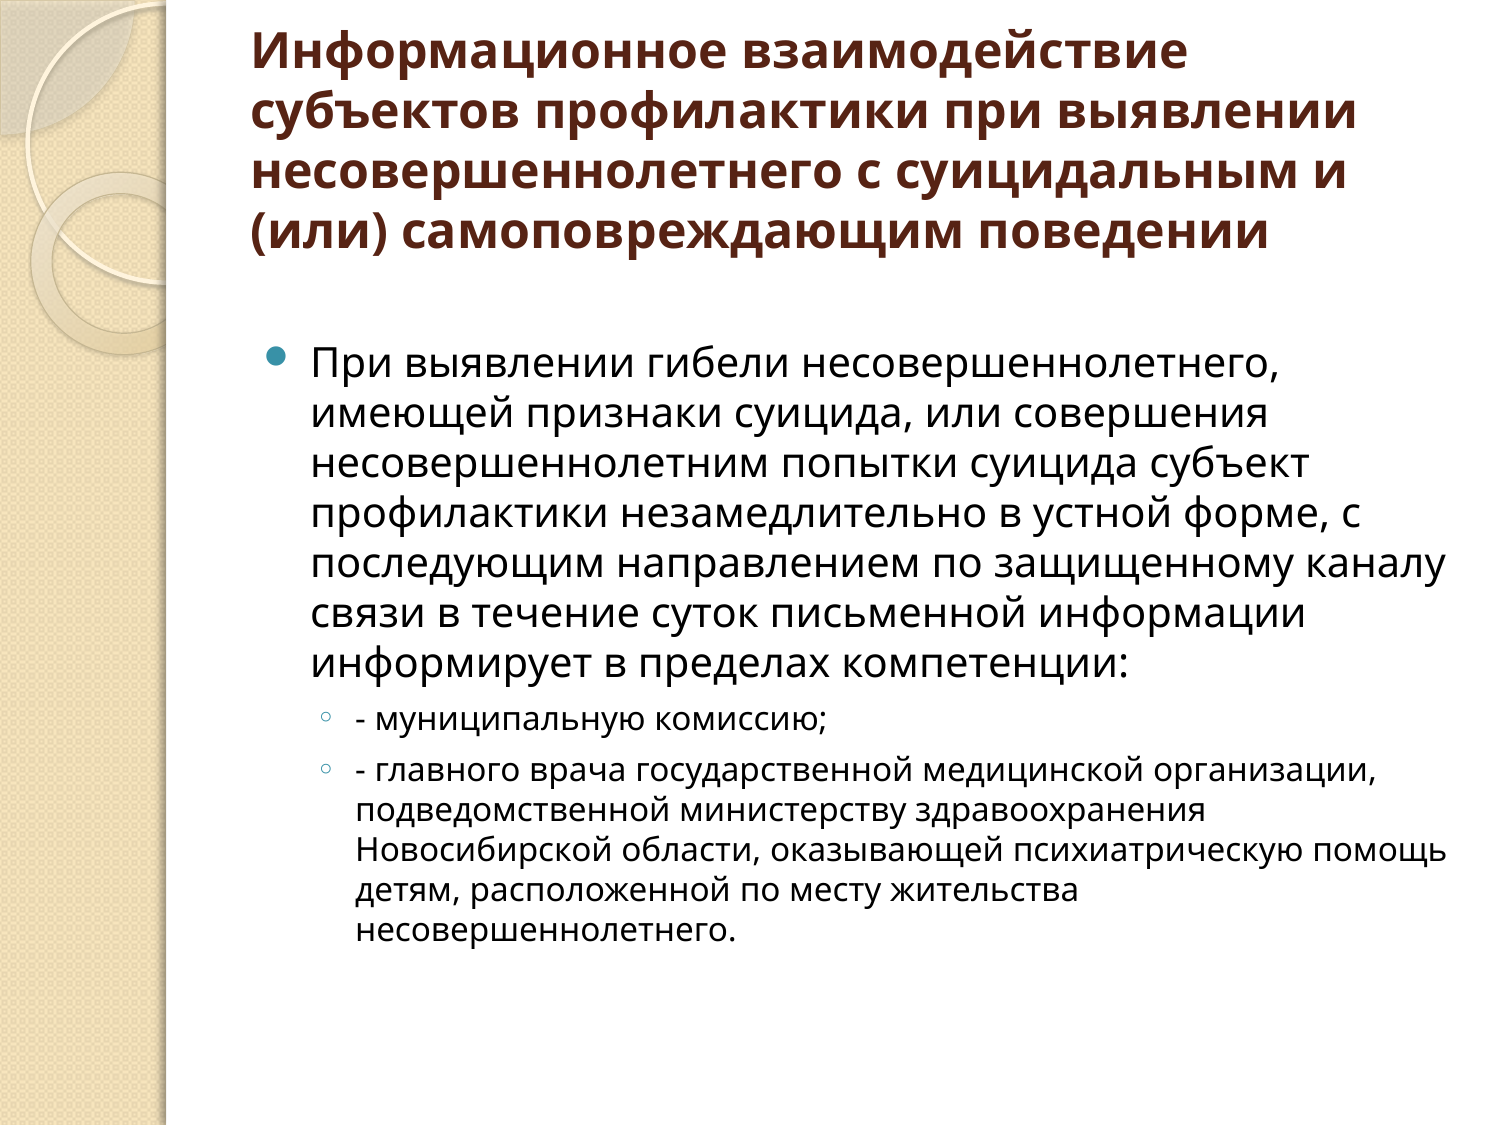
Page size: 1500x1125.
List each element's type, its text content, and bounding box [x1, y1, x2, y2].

list При выявлении гибели несовершеннолетнего, имеющей признаки суицида, или совершения несовершеннолетним попытки суицида субъект профилактики незамедлительно в устной форме, с последующим направлением по защищенному каналу связи в течение суток письменной информации информирует в пределах компетенции: - муниципальную комиссию; - главного врача государственной медицинской организации, подведомственной министерству здравоохранения Новосибирской области, оказывающей психиатрическую помощь детям, расположенной по месту жительства несовершеннолетнего. [235, 328, 1466, 1025]
title Информационное взаимодействие субъектов профилактики при выявлении несовершеннолетнего с суицидальным и (или) самоповреждающим поведении [235, 45, 1466, 233]
